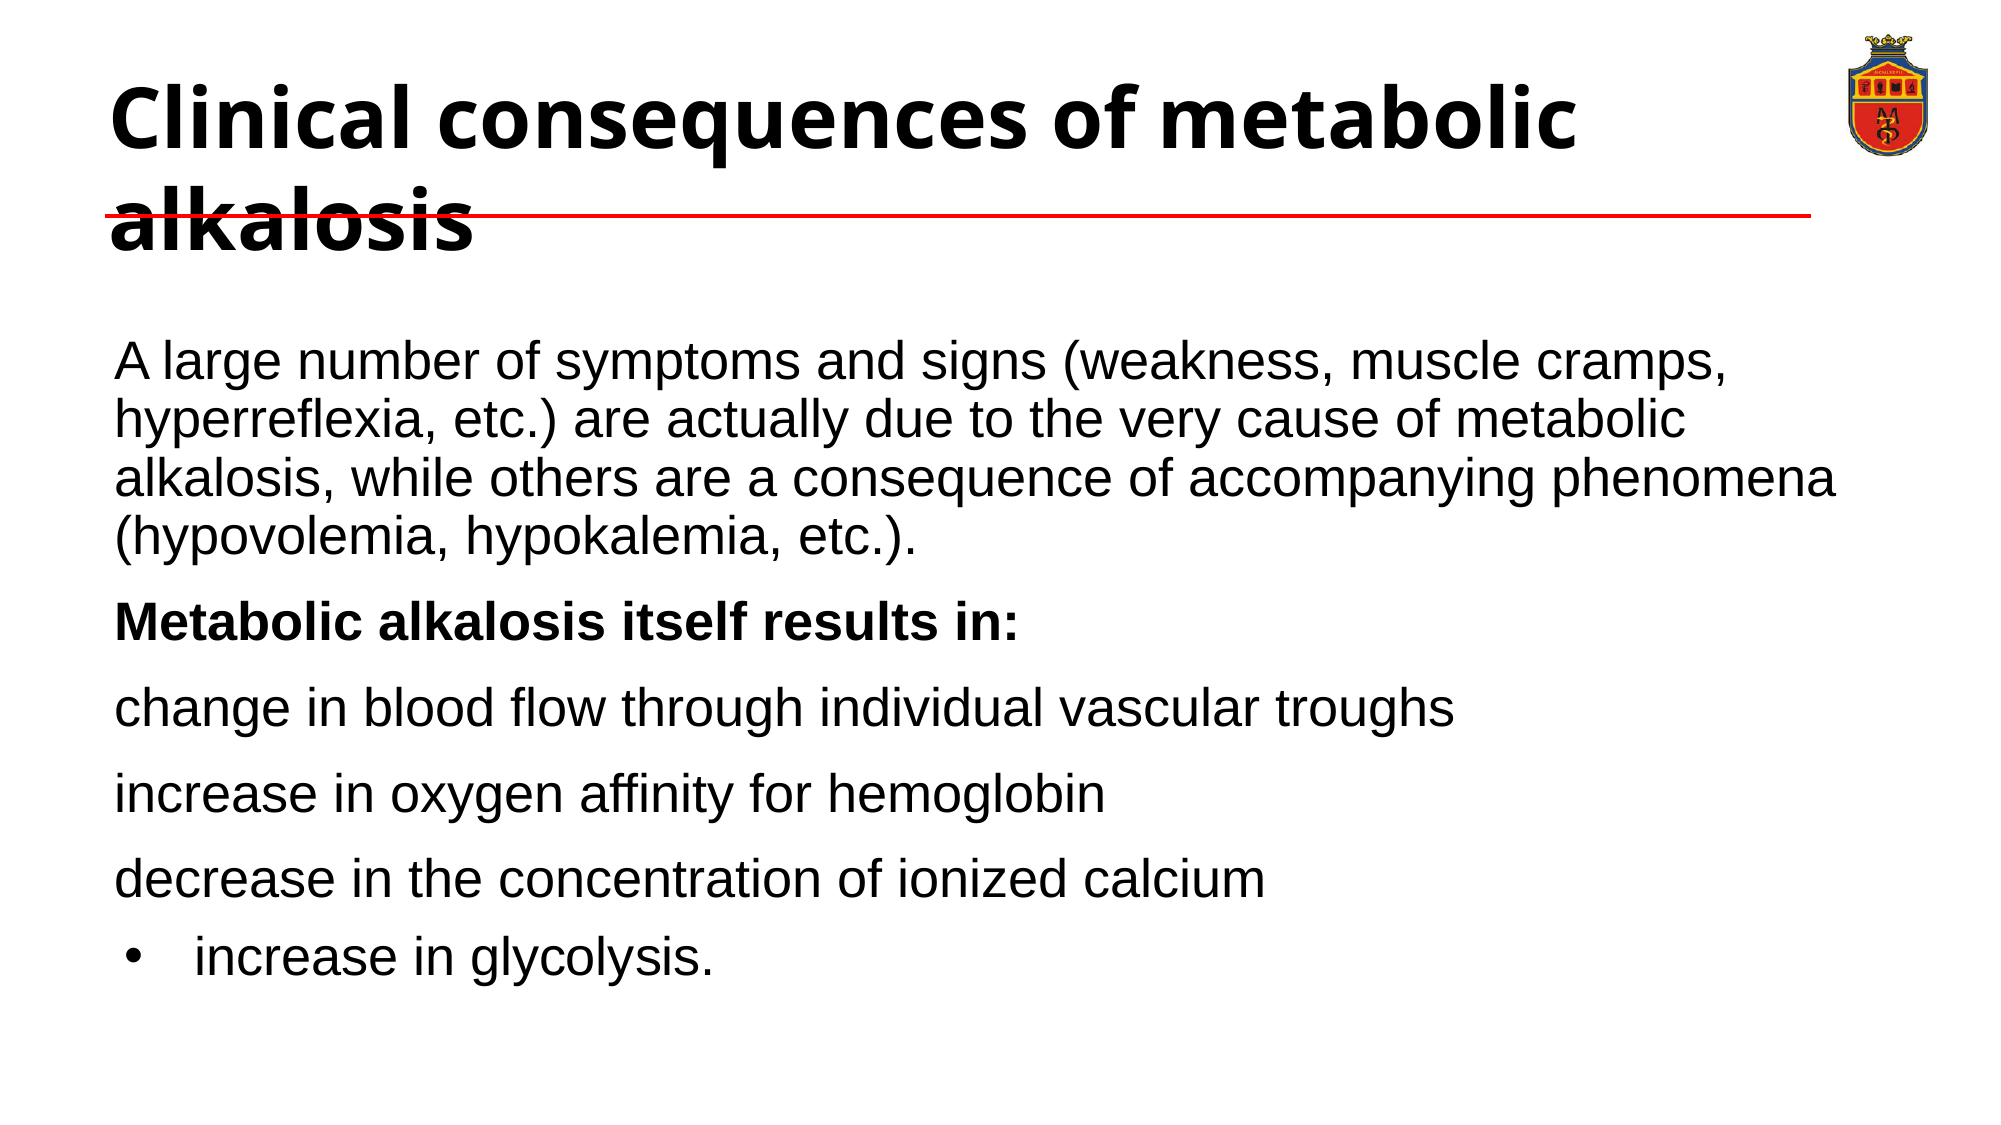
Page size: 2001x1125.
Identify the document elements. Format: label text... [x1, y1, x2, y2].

picture [1794, 16, 1969, 189]
list A large number of symptoms and signs (weakness, muscle cramps, hyperreflexia, etc.) are actually due to the very cause of metabolic alkalosis, while others are a consequence of accompanying phenomena (hypovolemia, hypokalemia, etc.). Metabolic alkalosis itself results in: change in blood flow through individual vascular troughs increase in oxygen affinity for hemoglobin decrease in the concentration of ionized calcium increase in glycolysis. [99, 324, 1917, 1000]
title Clinical consequences of metabolic alkalosis [93, 57, 1819, 275]
